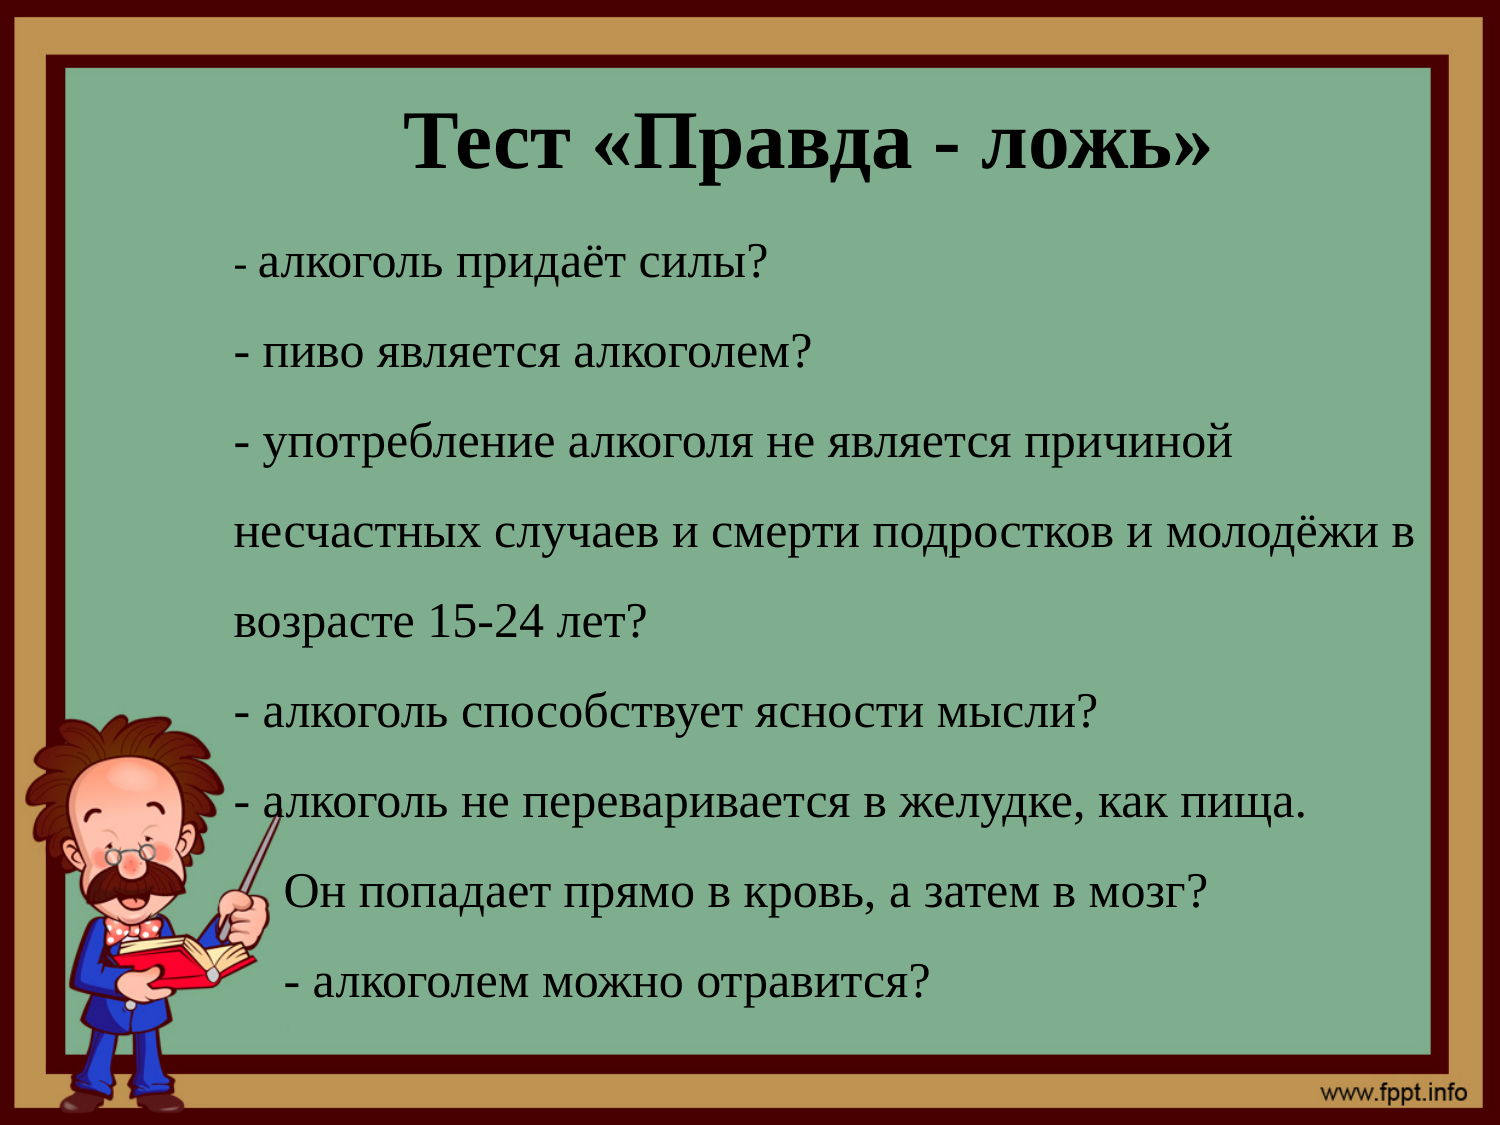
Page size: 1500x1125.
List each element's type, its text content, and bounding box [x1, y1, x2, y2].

text_box Тест «Правда - ложь» [348, 78, 1270, 193]
picture [0, 0, 1500, 1125]
title - алкоголь придаёт силы? - пиво является алкоголем? - употребление алкоголя не является причиной несчастных случаев и смерти подростков и молодёжи в возрасте 15-24 лет? - алкоголь способствует ясности мысли? - алкоголь не переваривается в желудке, как пища. Он попадает прямо в кровь, а затем в мозг? - алкоголем можно отравится? [218, 255, 1449, 1000]
